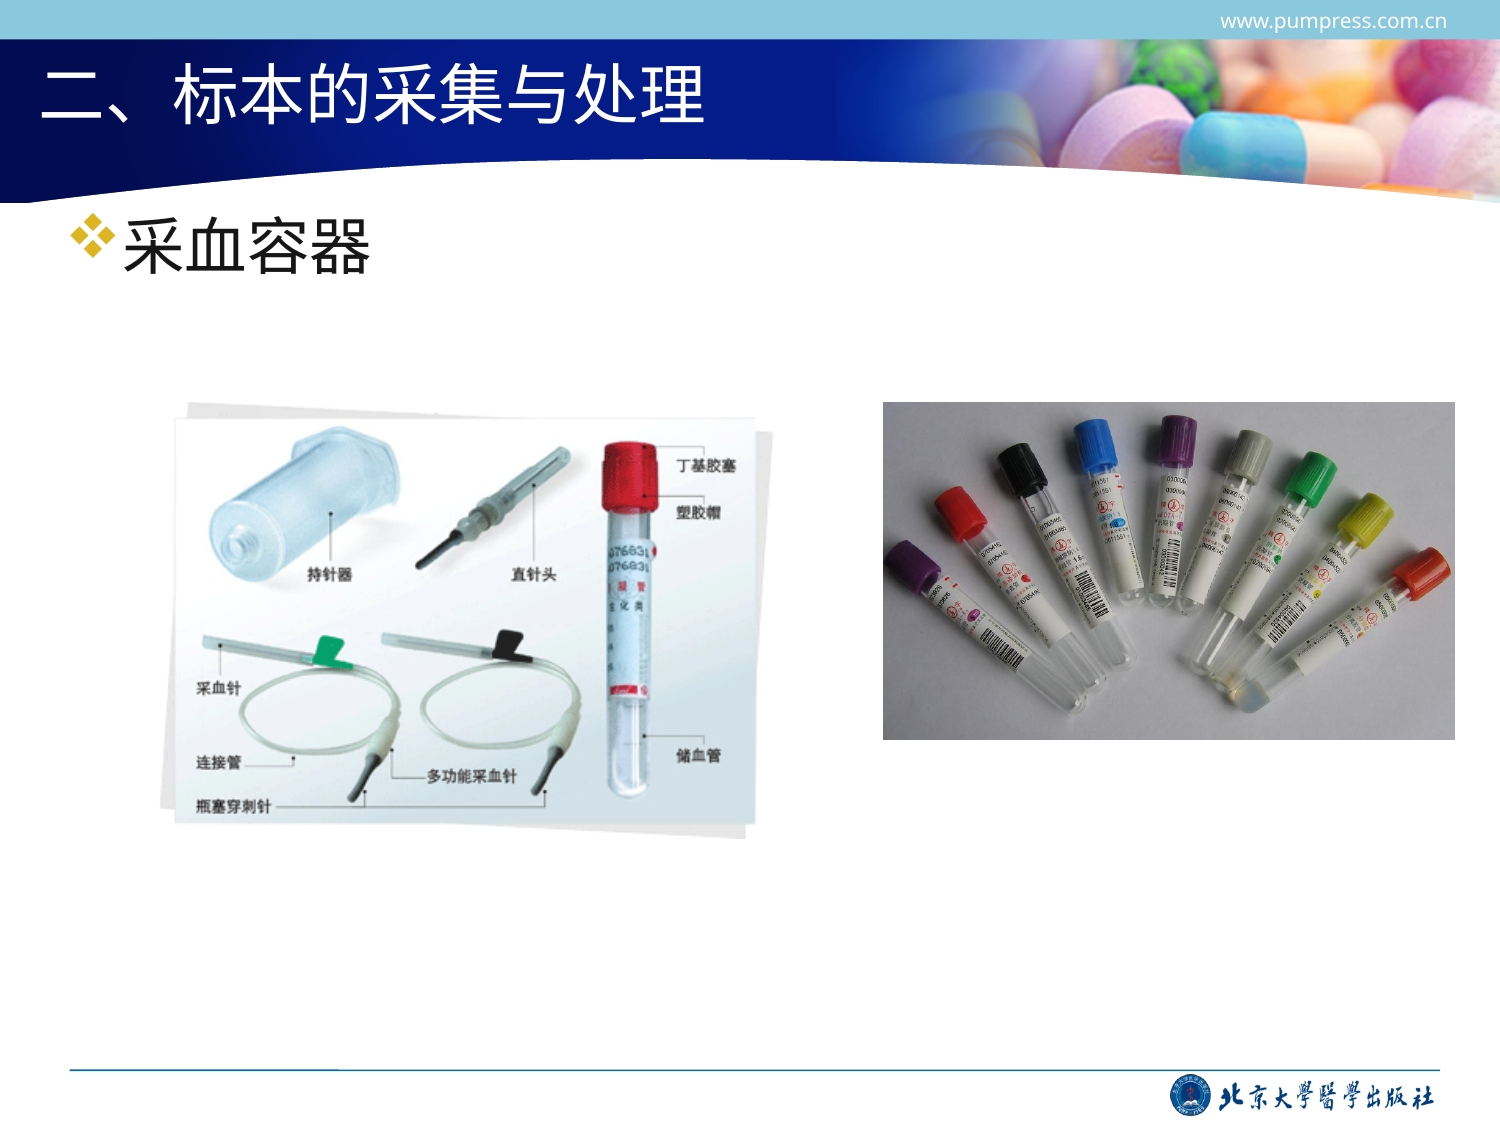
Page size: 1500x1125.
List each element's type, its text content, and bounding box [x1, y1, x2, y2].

picture [1170, 1074, 1436, 1118]
picture [882, 402, 1456, 741]
picture [0, 40, 1500, 203]
title 二、标本的采集与处理 [23, 46, 1349, 140]
slide_number www.pumpress.com.cn [1024, 0, 1463, 38]
picture [159, 402, 774, 840]
list 采血容器 [49, 198, 1463, 1026]
